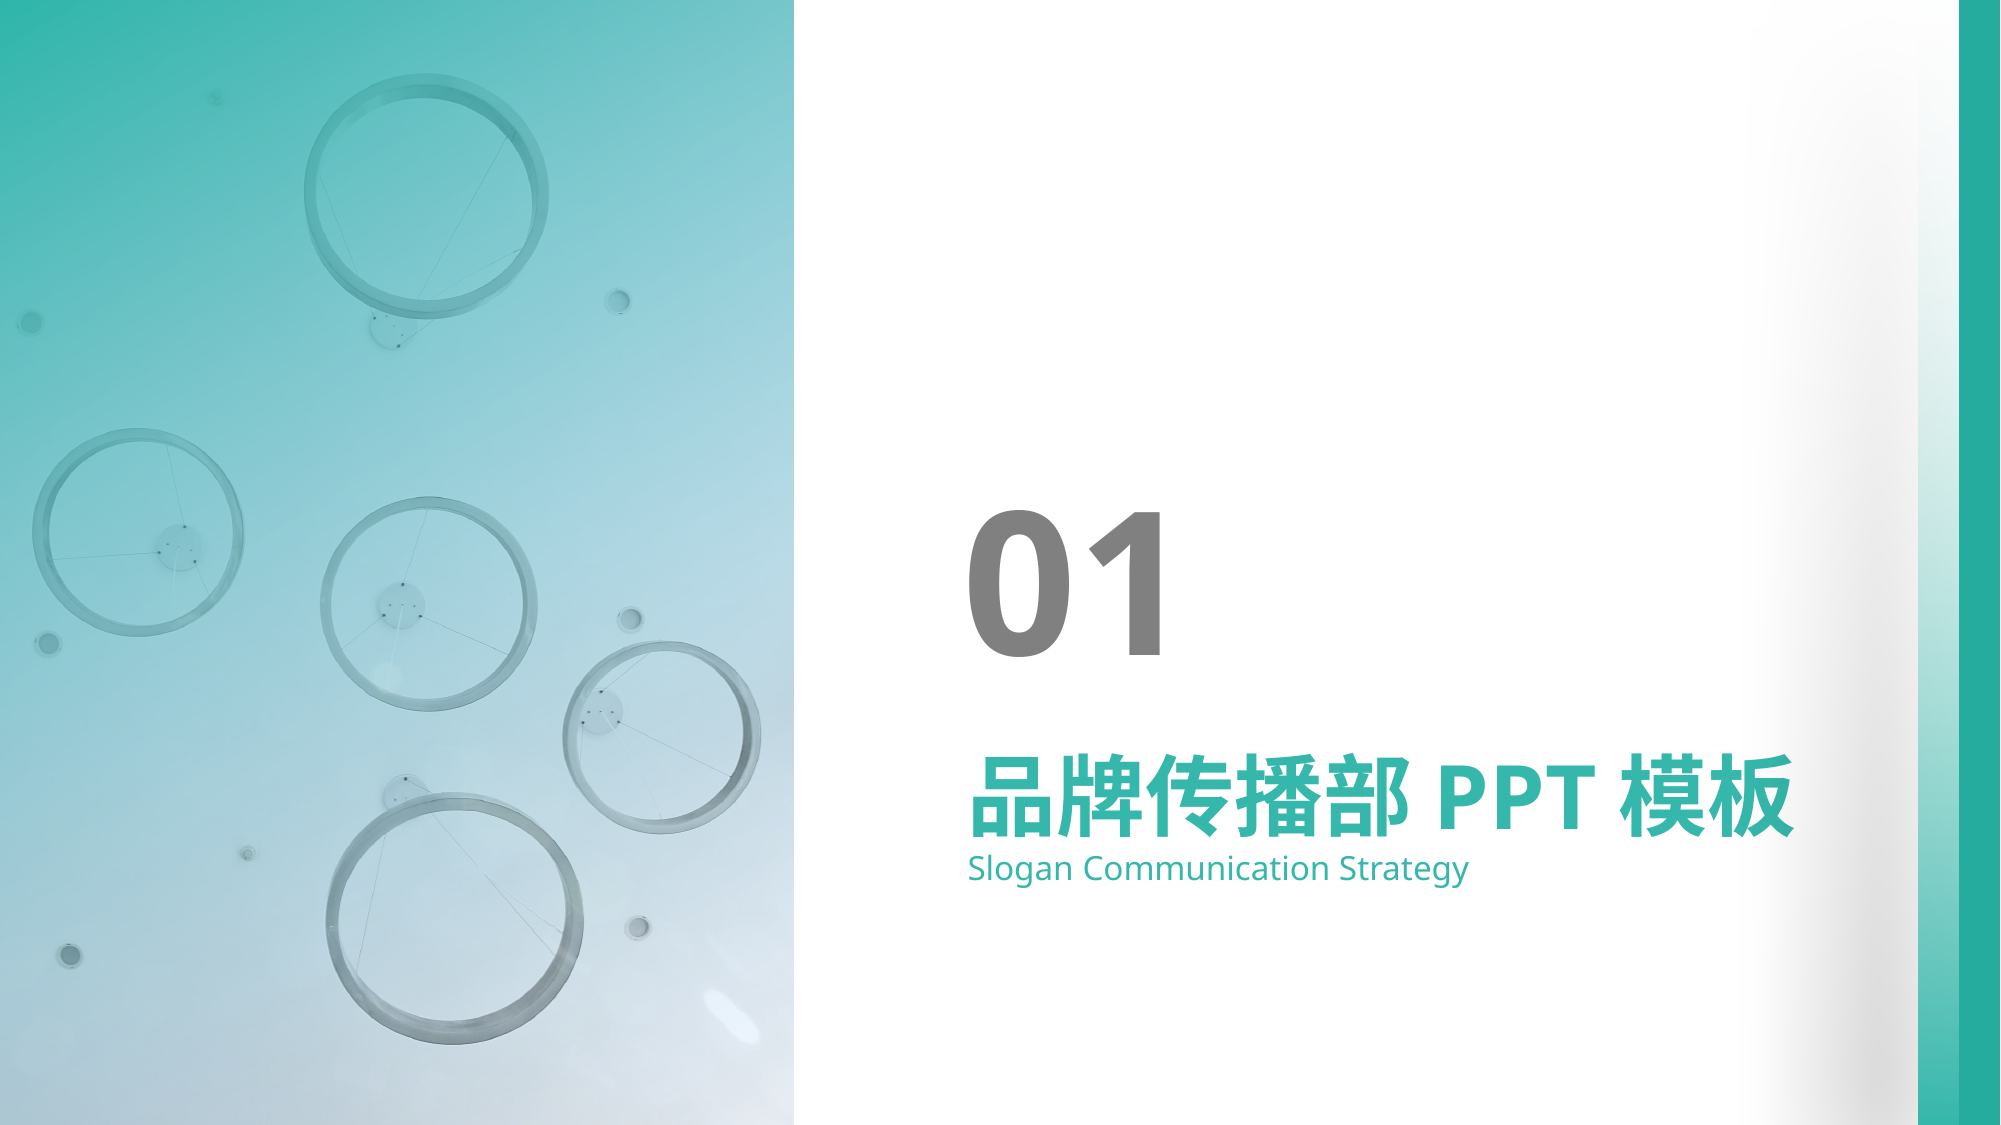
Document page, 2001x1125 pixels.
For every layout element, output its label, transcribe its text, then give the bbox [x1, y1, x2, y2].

picture [0, 0, 794, 1125]
text_box 01 [948, 447, 1207, 703]
text_box [1958, 0, 2000, 1125]
text_box 品牌传播部PPT模板 Slogan Communication Strategy [952, 732, 1771, 895]
text_box [1917, 0, 1958, 1125]
